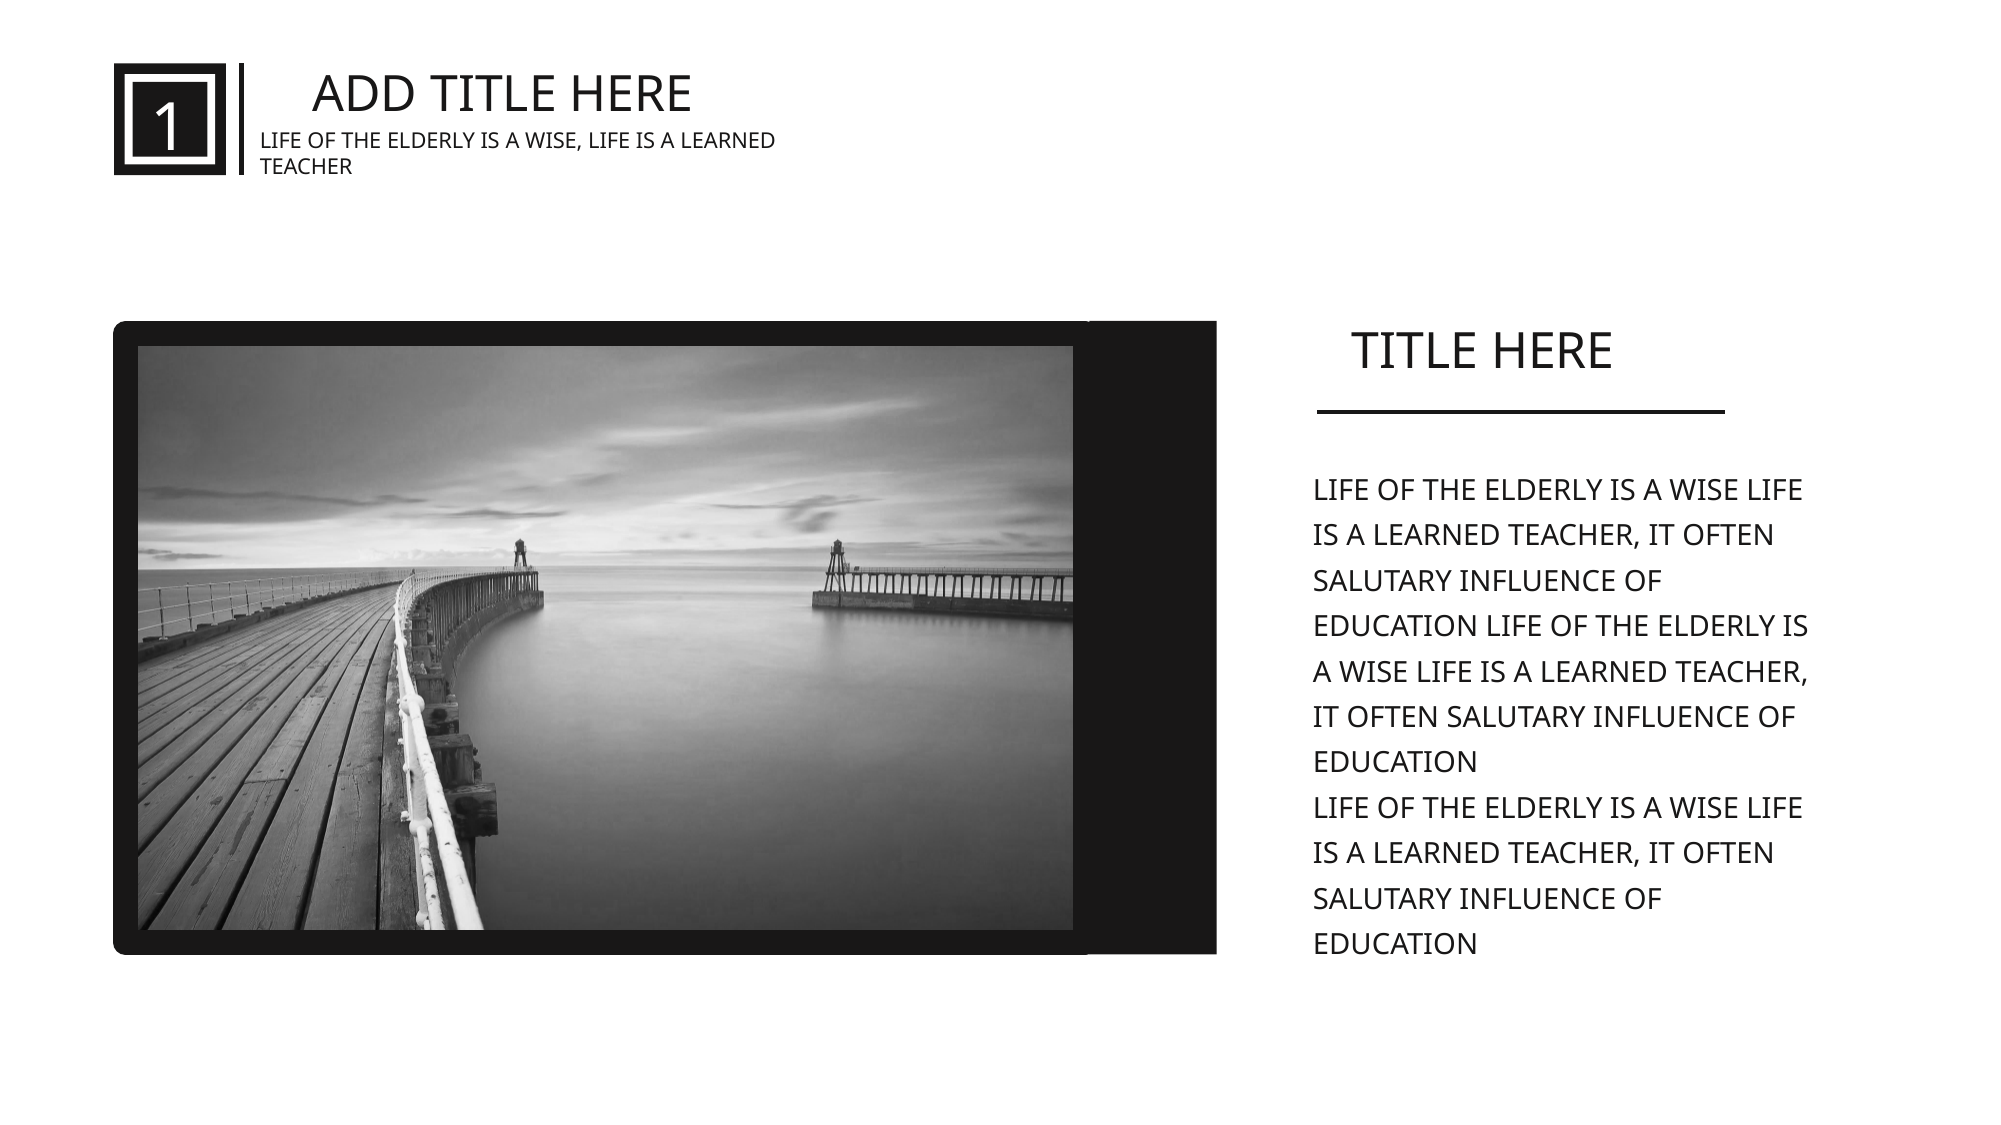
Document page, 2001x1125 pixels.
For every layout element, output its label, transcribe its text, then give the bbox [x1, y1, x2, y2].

text_box LIFE OF THE ELDERLY IS A WISE LIFE IS A LEARNED TEACHER, IT OFTEN SALUTARY INFLUENCE OF EDUCATION LIFE OF THE ELDERLY IS A WISE LIFE IS A LEARNED TEACHER, IT OFTEN SALUTARY INFLUENCE OF EDUCATION LIFE OF THE ELDERLY IS A WISE LIFE IS A LEARNED TEACHER, IT OFTEN SALUTARY INFLUENCE OF EDUCATION [1298, 453, 1824, 968]
text_box TITLE HERE [1337, 310, 1630, 386]
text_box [114, 53, 841, 188]
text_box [138, 320, 1217, 955]
